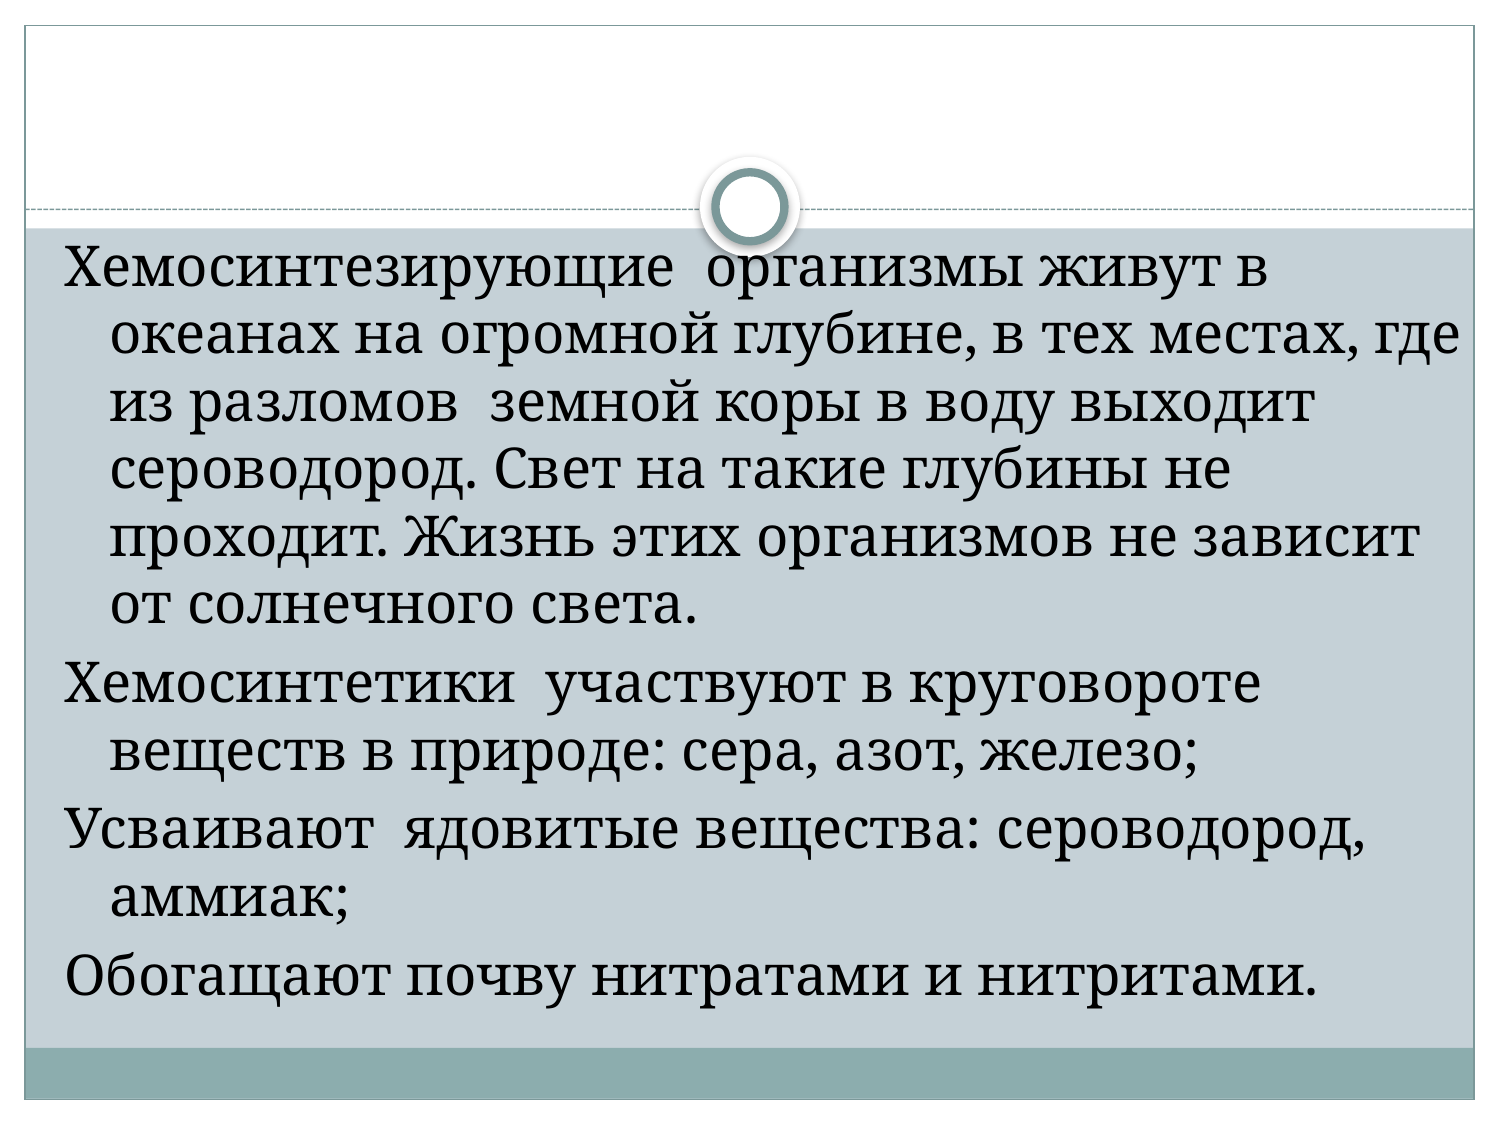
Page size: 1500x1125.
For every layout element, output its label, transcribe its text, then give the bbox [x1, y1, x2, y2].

list Хемосинтезирующие организмы живут в океанах на огромной глубине, в тех местах, где из разломов земной коры в воду выходит сероводород. Свет на такие глубины не проходит. Жизнь этих организмов не зависит от солнечного света. Хемосинтетики участвуют в круговороте веществ в природе: сера, азот, железо; Усваивают ядовитые вещества: сероводород, аммиак; Обогащают почву нитратами и нитритами. [49, 222, 1477, 1055]
